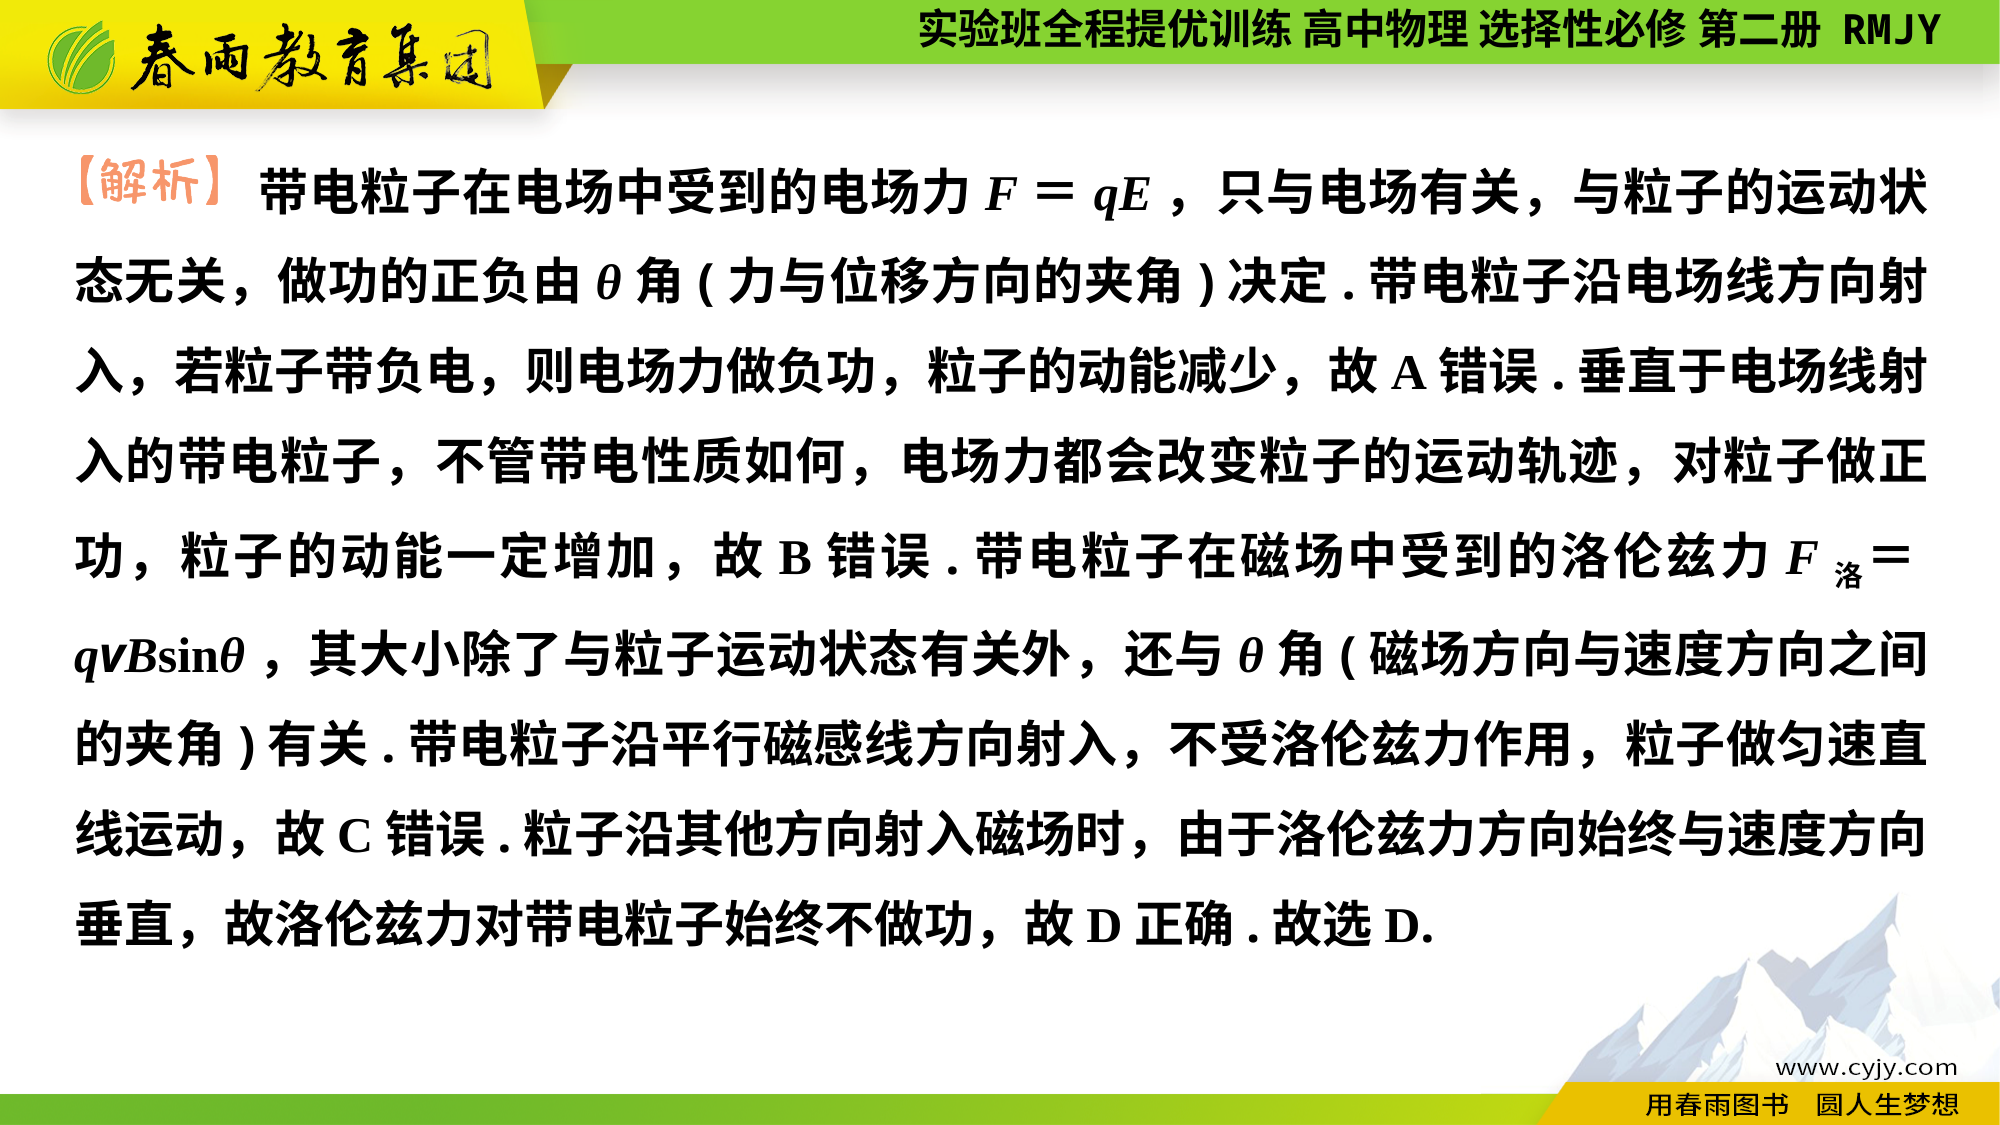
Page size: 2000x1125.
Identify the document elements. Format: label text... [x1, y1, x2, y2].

list 带电粒子在电场中受到的电场力F＝qE，只与电场有关，与粒子的运动状态无关，做功的正负由θ角(力与位移方向的夹角)决定.带电粒子沿电场线方向射入，若粒子带负电，则电场力做负功，粒子的动能减少，故A错误.垂直于电场线射入的带电粒子，不管带电性质如何，电场力都会改变粒子的运动轨迹，对粒子做正功，粒子的动能一定增加，故B错误.带电粒子在磁场中受到的洛伦兹力F洛＝qvBsinθ，其大小除了与粒子运动状态有关外，还与θ角(磁场方向与速度方向之间的夹角)有关.带电粒子沿平行磁感线方向射入，不受洛伦兹力作用，粒子做匀速直线运动，故C错误.粒子沿其他方向射入磁场时，由于洛伦兹力方向始终与速度方向垂直，故洛伦兹力对带电粒子始终不做功，故D正确.故选D. [59, 122, 1944, 956]
picture [0, 0, 2000, 1125]
